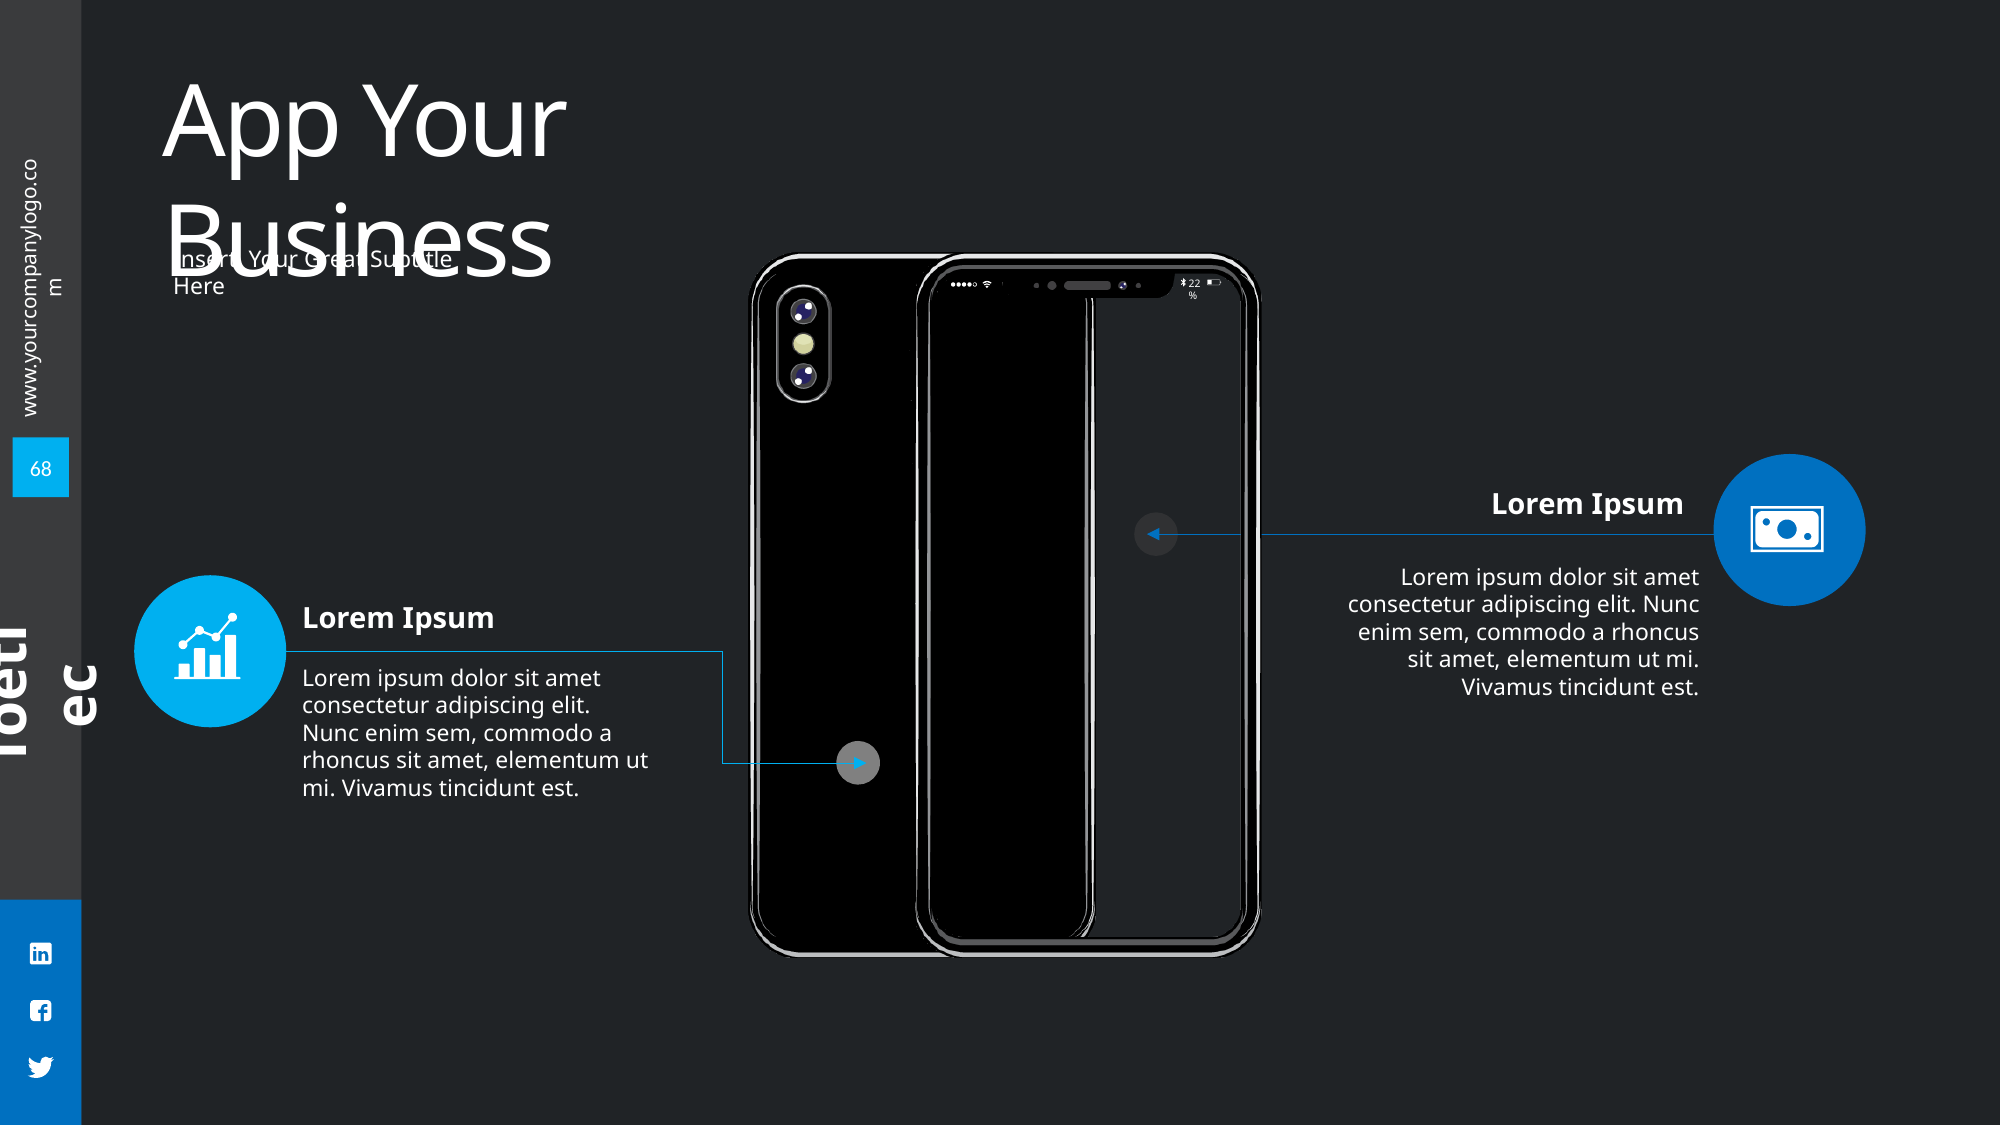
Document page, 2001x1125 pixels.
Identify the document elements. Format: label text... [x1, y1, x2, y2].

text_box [909, 252, 1262, 958]
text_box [578, 651, 867, 764]
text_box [1750, 506, 1824, 553]
slide_number 68 [12, 437, 69, 498]
text_box [134, 575, 287, 728]
text_box Lorem ipsum dolor sit amet consectetur adipiscing elit. Nunc enim sem, commodo a rhoncus sit amet, elementum ut mi. Vivamus tincidunt est. [1332, 554, 1715, 707]
text_box App Your Business [147, 116, 677, 236]
text_box Insert Your Great Subtitle Here [158, 237, 512, 307]
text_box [174, 612, 241, 680]
text_box Lorem ipsum dolor sit amet consectetur adipiscing elit. Nunc enim sem, commodo a rhoncus sit amet, elementum ut mi. Vivamus tincidunt est. [287, 656, 665, 809]
text_box [1713, 453, 1866, 607]
picture [748, 252, 909, 958]
text_box Lorem Ipsum [287, 592, 748, 643]
picture [928, 261, 1250, 947]
text_box Lorem Ipsum [1262, 478, 1699, 528]
